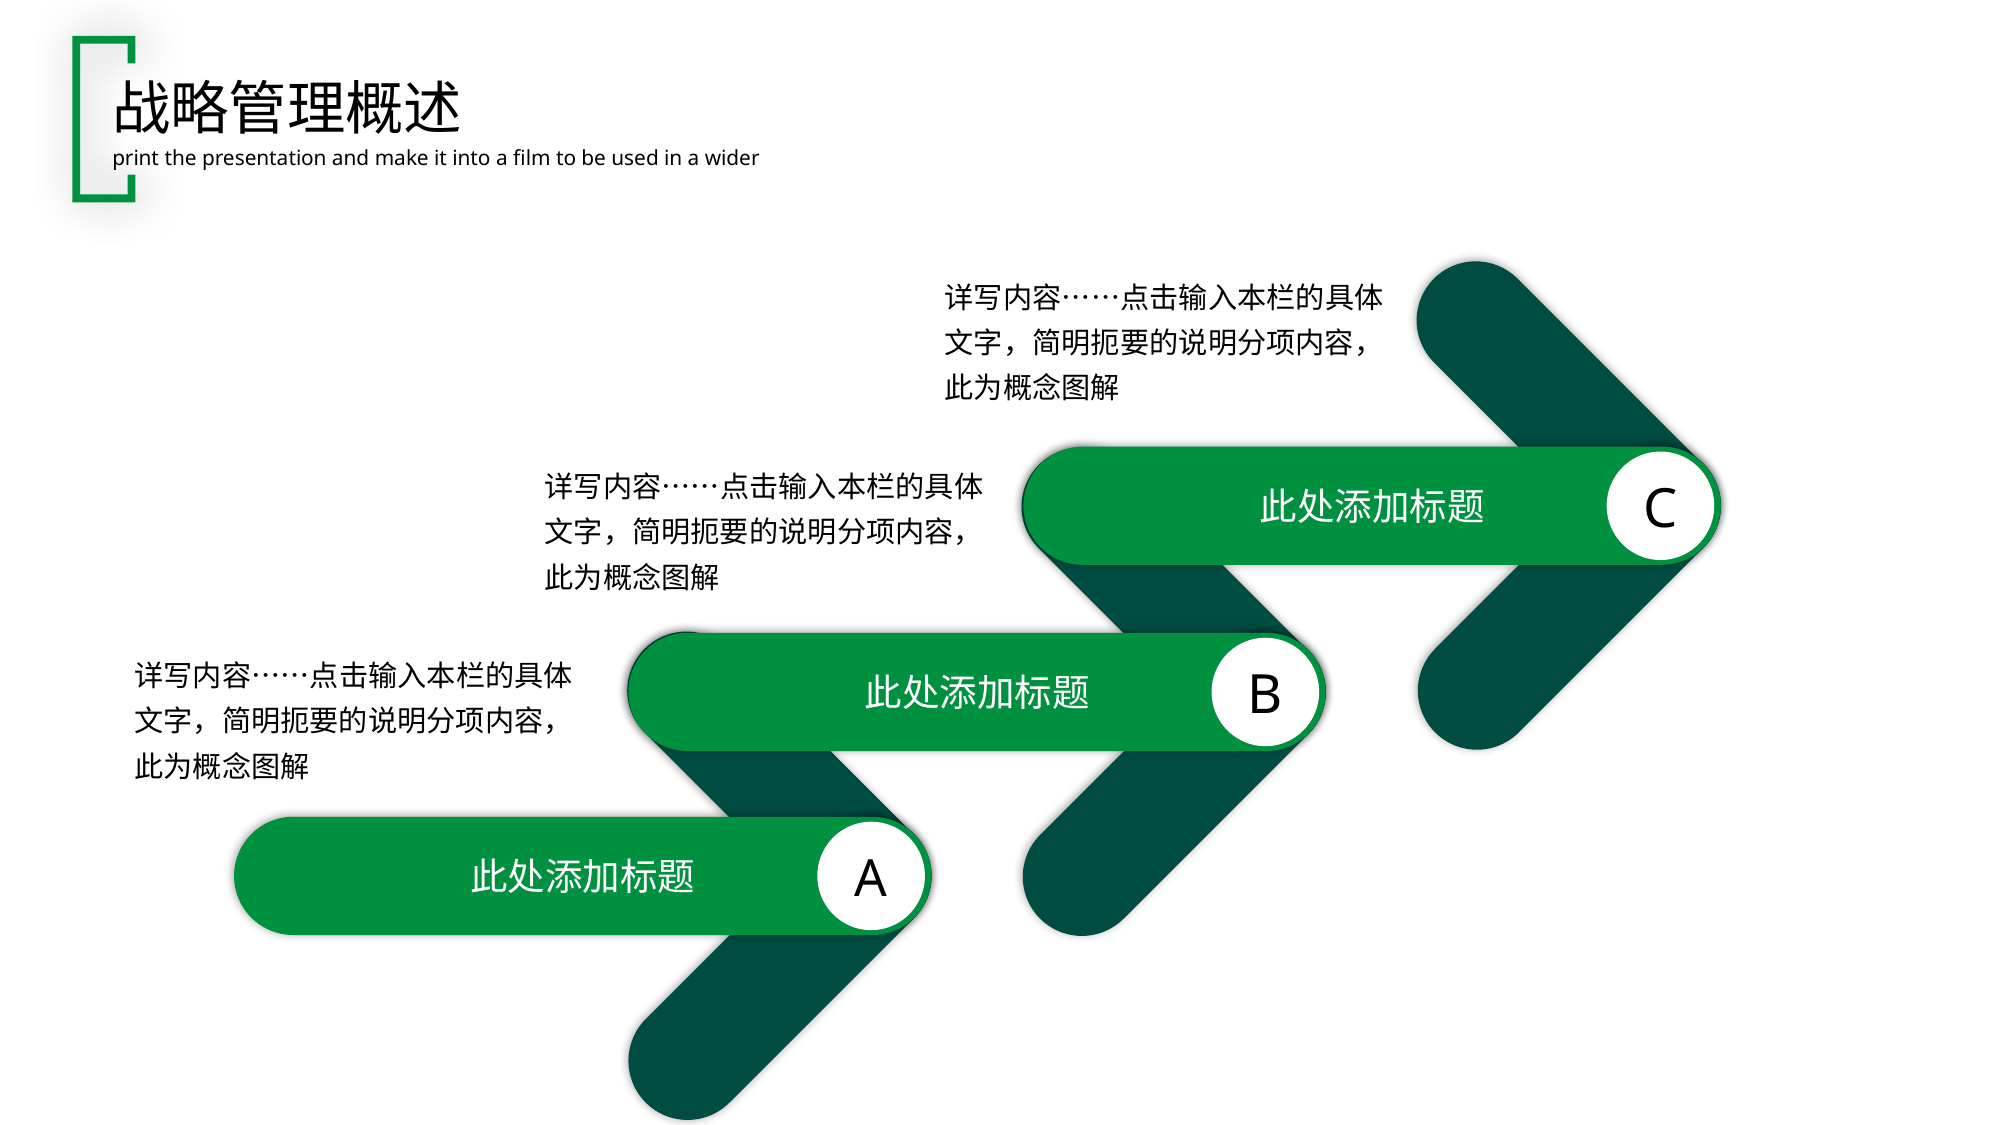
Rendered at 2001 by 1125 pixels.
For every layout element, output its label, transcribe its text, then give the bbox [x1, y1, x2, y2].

text_box 详写内容……点击输入本栏的具体文字，简明扼要的说明分项内容，此为概念图解 [119, 639, 234, 791]
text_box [72, 35, 862, 203]
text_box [234, 593, 970, 1028]
text_box 详写内容……点击输入本栏的具体文字，简明扼要的说明分项内容，此为概念图解 [529, 450, 628, 593]
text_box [1023, 222, 1760, 658]
text_box 详写内容……点击输入本栏的具体文字，简明扼要的说明分项内容，此为概念图解 [930, 261, 1023, 409]
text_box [628, 409, 1365, 844]
